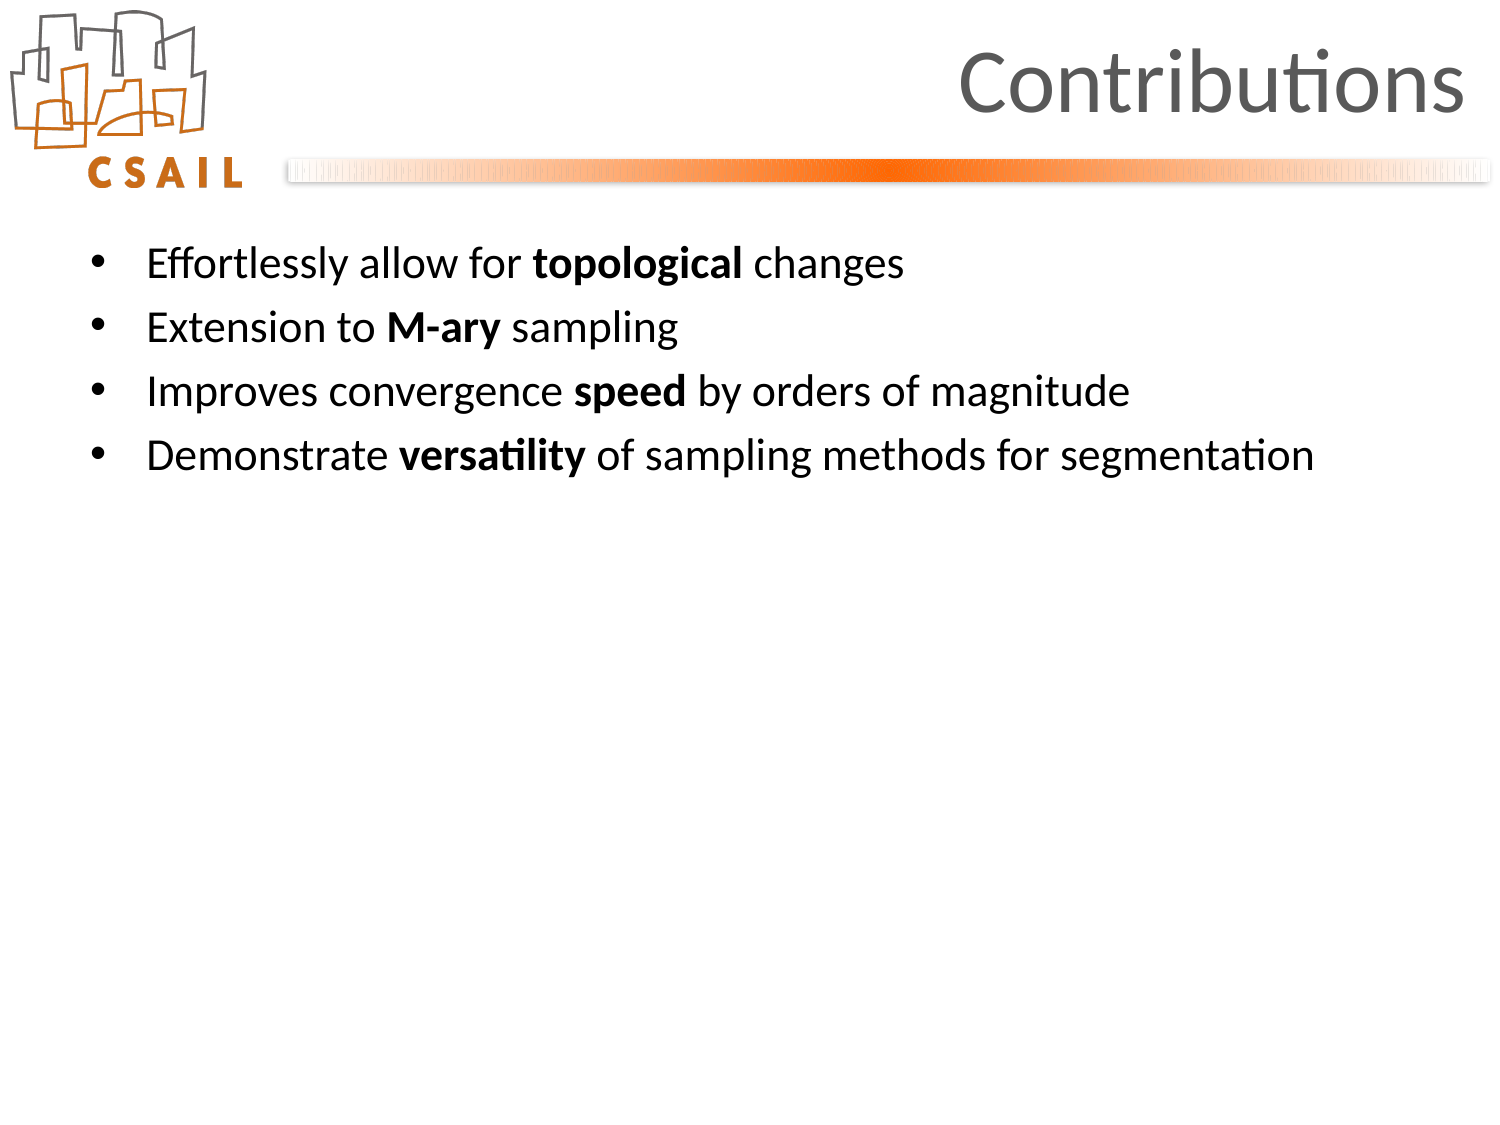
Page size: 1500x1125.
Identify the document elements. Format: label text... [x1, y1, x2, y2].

title Contributions [208, 4, 1483, 147]
picture [10, 10, 242, 188]
list Effortlessly allow for topological changes Extension to M-ary sampling Improves convergence speed by orders of magnitude Demonstrate versatility of sampling methods for segmentation [75, 225, 1425, 1005]
